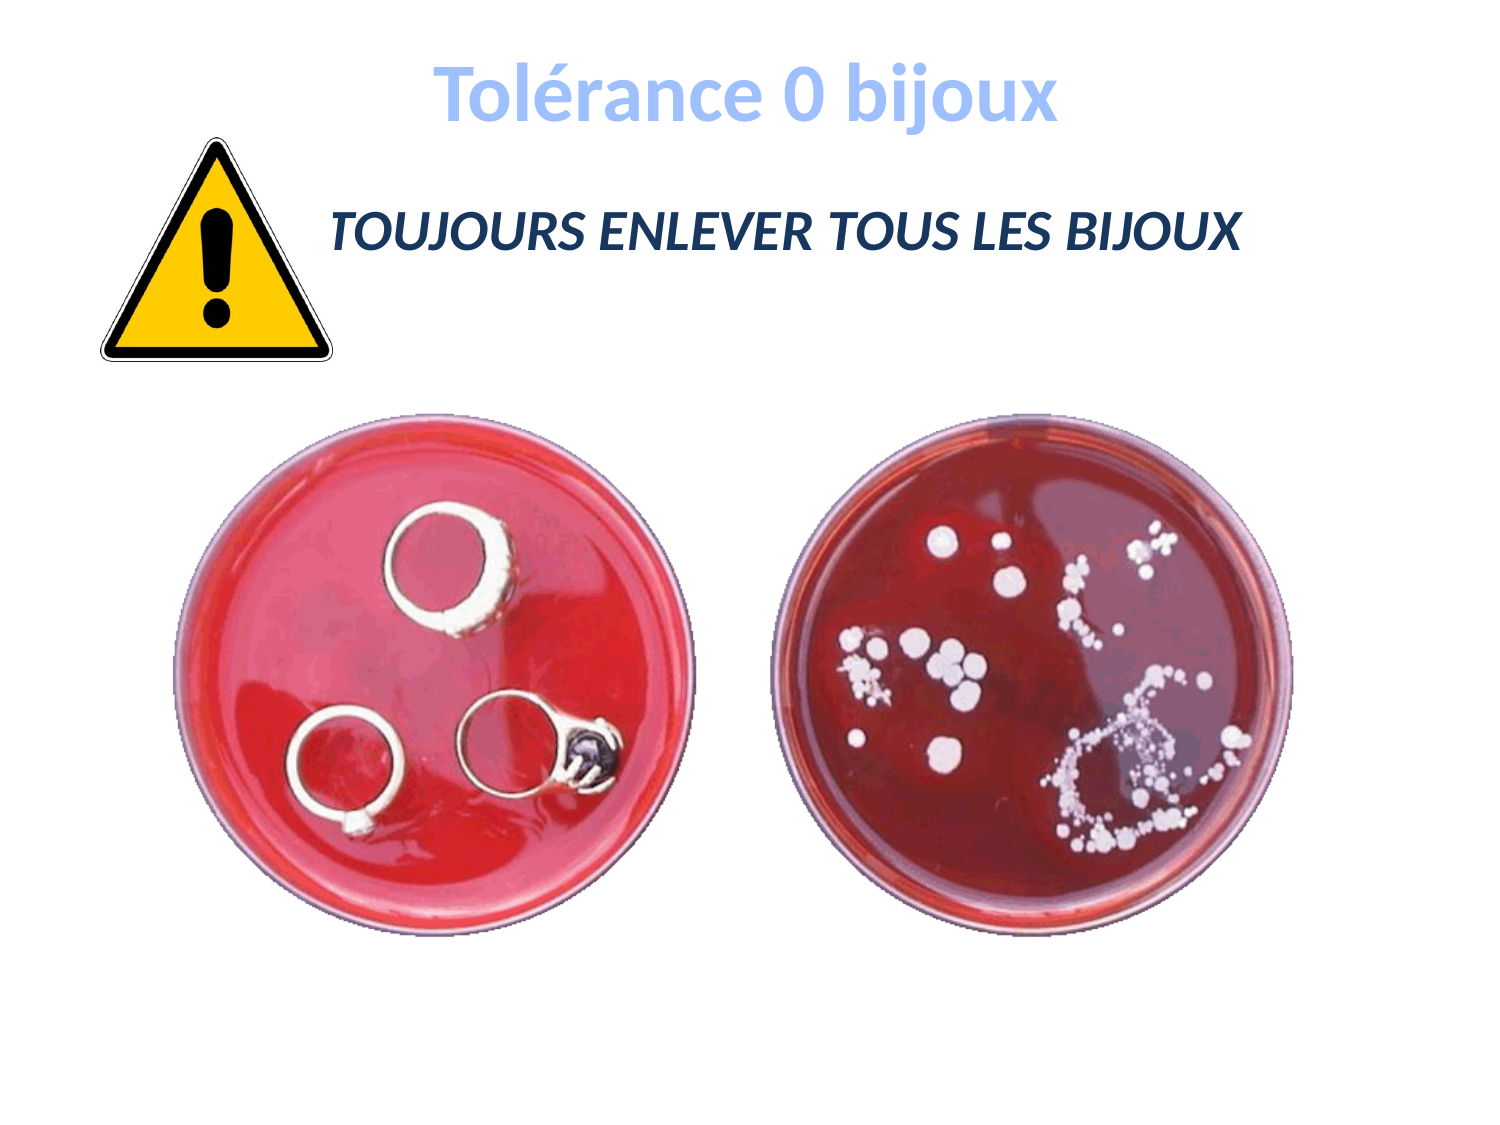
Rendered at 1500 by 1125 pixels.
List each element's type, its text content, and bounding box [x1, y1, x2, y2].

picture [100, 136, 334, 362]
text_box Tolérance 0 bijoux [112, 30, 1400, 146]
picture [111, 396, 1378, 965]
text_box TOUJOURS ENLEVER TOUS LES BIJOUX [337, 184, 1397, 310]
